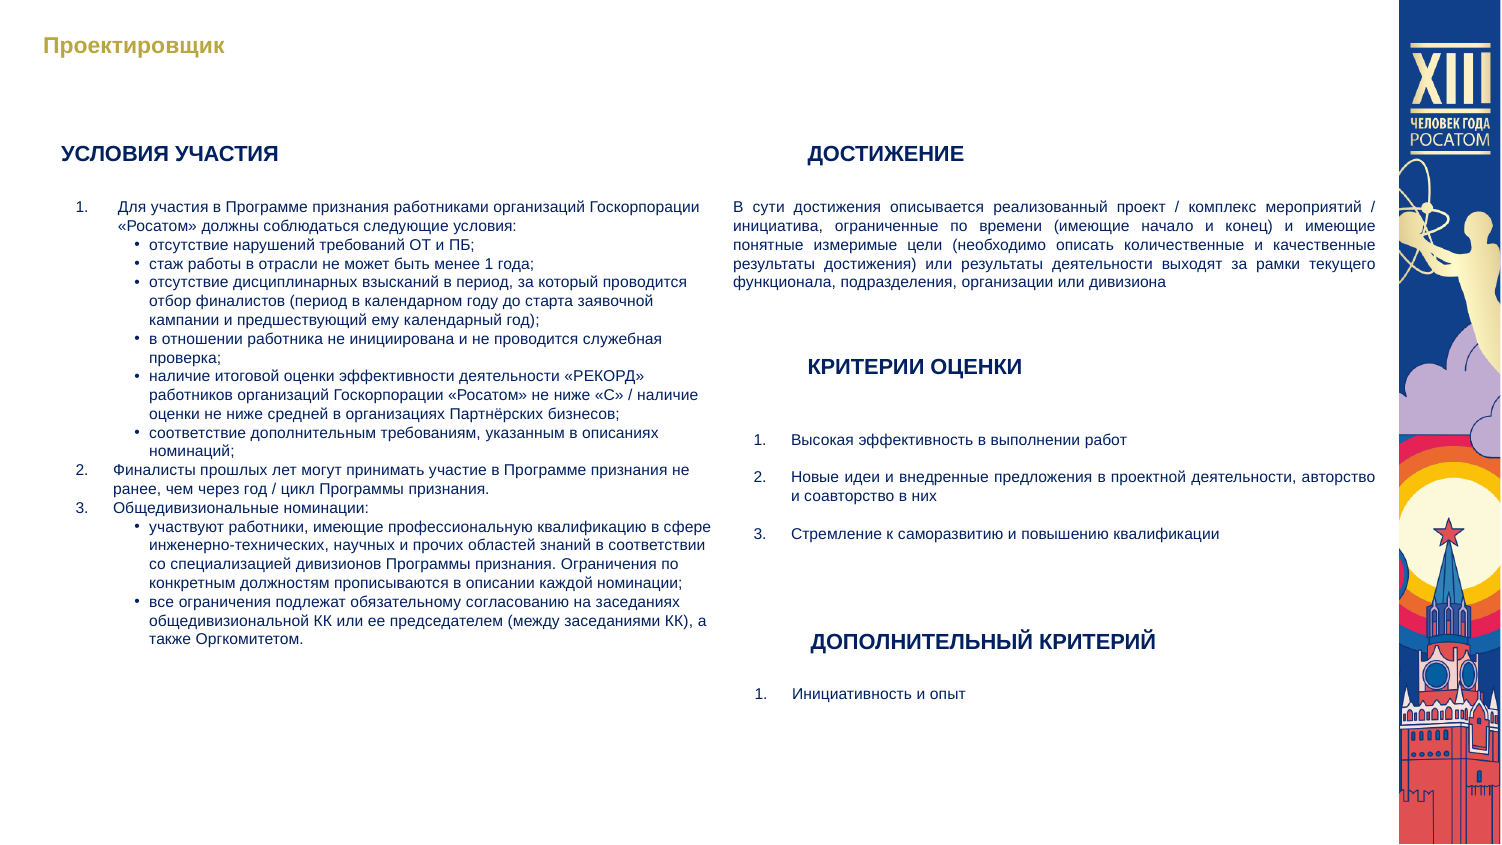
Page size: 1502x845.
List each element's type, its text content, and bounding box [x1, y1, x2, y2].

text_box КРИТЕРИИ ОЦЕНКИ [807, 339, 1158, 381]
picture [0, 0, 1501, 844]
text_box ДОПОЛНИТЕЛЬНЫЙ КРИТЕРИЙ [810, 614, 1303, 673]
text_box В сути достижения описывается реализованный проект / комплекс мероприятий / инициатива, ограниченные по времени (имеющие начало и конец) и имеющие понятные измеримые цели (необходимо описать количественные и качественные результаты достижения) или результаты деятельности выходят за рамки текущего функционала, подразделения, организации или дивизиона [718, 189, 1391, 299]
text_box ДОСТИЖЕНИЕ [807, 126, 1158, 168]
text_box Инициативность и опыт [739, 676, 1391, 748]
text_box Проектировщик [28, 23, 1402, 66]
text_box Для участия в Программе признания работниками организаций Госкорпорации «Росатом» должны соблюдаться следующие условия: отсутствие нарушений требований ОТ и ПБ; стаж работы в отрасли не может быть менее 1 года; отсутствие дисциплинарных взысканий в период, за который проводится отбор финалистов (период в календарном году до старта заявочной кампании и предшествующий ему календарный год); в отношении работника не инициирована и не проводится служебная проверка; наличие итоговой оценки эффективности деятельности «РЕКОРД» работников организаций Госкорпорации «Росатом» не ниже «С» / наличие оценки не ниже средней в организациях Партнёрских бизнесов; соответствие дополнительным требованиям, указанным в описаниях номинаций; Финалисты прошлых лет могут принимать участие в Программе признания не ранее, чем через год / цикл Программы признания. Общедивизиональные номинации: участвуют работники, имеющие профессиональную квалификацию в сфере инженерно-технических, научных и прочих областей знаний в соответствии со специализацией дивизионов Программы признания. Ограничения по конкретным должностям прописываются в описании каждой номинации; все ограничения подлежат обязательному согласованию на заседаниях общедивизиональной КК или ее председателем (между заседаниями КК), а также Оргкомитетом. [60, 189, 727, 656]
text_box УСЛОВИЯ УЧАСТИЯ [60, 126, 411, 169]
text_box Высокая эффективность в выполнении работ Новые идеи и внедренные предложения в проектной деятельности, авторство и соавторство в них Стремление к саморазвитию и повышению квалификации [738, 422, 1390, 550]
